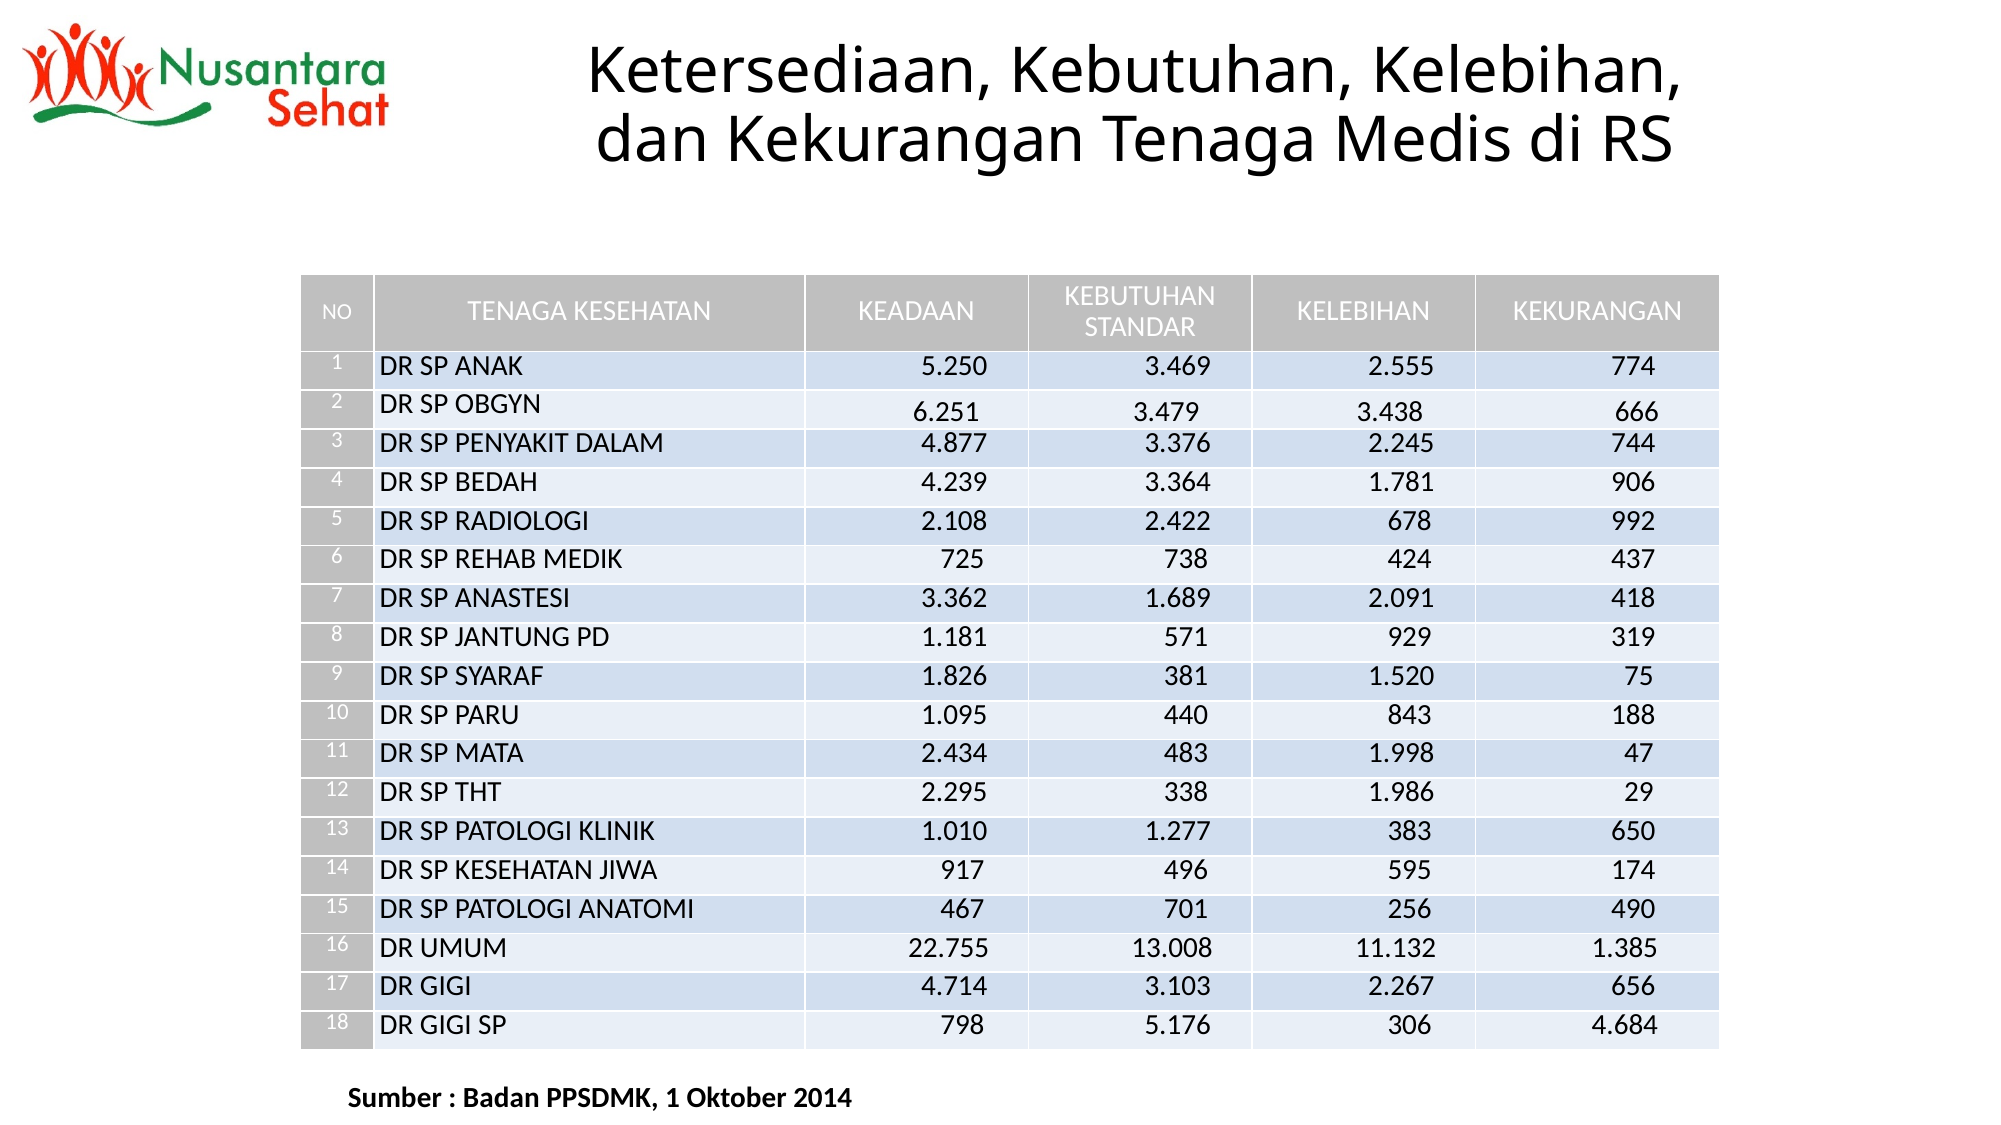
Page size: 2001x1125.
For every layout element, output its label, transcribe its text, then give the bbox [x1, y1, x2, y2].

table_cell 906 [1476, 469, 1719, 506]
table_cell 1.998 [1253, 740, 1475, 777]
table_cell 383 [1253, 818, 1475, 855]
table_cell 3.469 [1029, 352, 1251, 389]
table_header KEADAAN [806, 275, 1028, 351]
table_cell 5.176 [1029, 1012, 1251, 1049]
table_cell DR SP BEDAH [375, 469, 804, 506]
table_cell DR SP PARU [375, 702, 804, 739]
table_cell 3.438 [1253, 391, 1475, 428]
table_cell 2.422 [1029, 508, 1251, 545]
table_cell 1.986 [1253, 779, 1475, 816]
table_cell 650 [1476, 818, 1719, 855]
table_cell 725 [806, 546, 1028, 583]
table_header KEKURANGAN [1476, 275, 1719, 351]
table_cell 440 [1029, 702, 1251, 739]
table_cell 15 [301, 896, 373, 933]
table_cell 9 [301, 663, 373, 700]
table_cell 678 [1253, 508, 1475, 545]
table_cell 2.108 [806, 508, 1028, 545]
table_cell DR SP PENYAKIT DALAM [375, 430, 804, 467]
table_cell DR SP ANASTESI [375, 585, 804, 622]
table_cell 2.434 [806, 740, 1028, 777]
table_cell DR SP MATA [375, 740, 804, 777]
table_cell 666 [1476, 391, 1719, 428]
table_cell DR SP RADIOLOGI [375, 508, 804, 545]
table_cell 490 [1476, 896, 1719, 933]
table_cell 12 [301, 779, 373, 816]
table_cell 29 [1476, 779, 1719, 816]
table_cell 188 [1476, 702, 1719, 739]
table_header TENAGA KESEHATAN [375, 275, 804, 351]
table_cell 7 [301, 585, 373, 622]
table_cell 1 [301, 352, 373, 389]
table_cell DR SP JANTUNG PD [375, 624, 804, 661]
table_cell 75 [1476, 663, 1719, 700]
table_cell 3.103 [1029, 973, 1251, 1010]
table_cell 483 [1029, 740, 1251, 777]
table_cell 571 [1029, 624, 1251, 661]
picture [22, 15, 394, 137]
table_cell 2.267 [1253, 973, 1475, 1010]
table_cell 496 [1029, 857, 1251, 894]
table_cell 3 [301, 430, 373, 467]
table_cell 18 [301, 1012, 373, 1049]
table_cell 1.385 [1476, 934, 1719, 971]
table_cell 1.277 [1029, 818, 1251, 855]
table_cell DR UMUM [375, 934, 804, 971]
table_cell 917 [806, 857, 1028, 894]
table_cell 16 [301, 934, 373, 971]
table_cell DR SP SYARAF [375, 663, 804, 700]
table_cell 798 [806, 1012, 1028, 1049]
table_cell 843 [1253, 702, 1475, 739]
table_cell 418 [1476, 585, 1719, 622]
title Ketersediaan, Kebutuhan, Kelebihan, dan Kekurangan Tenaga Medis di RS [549, 0, 1722, 213]
table_cell 6 [301, 546, 373, 583]
table_cell 11 [301, 740, 373, 777]
table_header NO [301, 275, 373, 351]
table_cell 1.095 [806, 702, 1028, 739]
table_cell DR SP THT [375, 779, 804, 816]
table_header KEBUTUHAN STANDAR [1029, 275, 1251, 351]
table_cell 4.239 [806, 469, 1028, 506]
table_cell 306 [1253, 1012, 1475, 1049]
table_cell 4 [301, 469, 373, 506]
table_cell 744 [1476, 430, 1719, 467]
table_cell 17 [301, 973, 373, 1010]
table_cell 5 [301, 508, 373, 545]
table_cell 738 [1029, 546, 1251, 583]
table_cell 3.364 [1029, 469, 1251, 506]
table_cell DR SP ANAK [375, 352, 804, 389]
table_cell 11.132 [1253, 934, 1475, 971]
table_cell 1.181 [806, 624, 1028, 661]
text_box Sumber : Badan PPSDMK, 1 Oktober 2014 [333, 1071, 1314, 1121]
table_cell 4.684 [1476, 1012, 1719, 1049]
table_cell 3.362 [806, 585, 1028, 622]
table_cell DR SP REHAB MEDIK [375, 546, 804, 583]
table_cell 338 [1029, 779, 1251, 816]
table_cell DR SP PATOLOGI ANATOMI [375, 896, 804, 933]
table_cell 1.781 [1253, 469, 1475, 506]
table_cell 424 [1253, 546, 1475, 583]
table_cell 5.250 [806, 352, 1028, 389]
table_cell 467 [806, 896, 1028, 933]
table_cell 1.826 [806, 663, 1028, 700]
table_cell 992 [1476, 508, 1719, 545]
table_cell 13 [301, 818, 373, 855]
table_cell DR SP KESEHATAN JIWA [375, 857, 804, 894]
table_cell 2.245 [1253, 430, 1475, 467]
table_cell 595 [1253, 857, 1475, 894]
table_cell 2.555 [1253, 352, 1475, 389]
table_cell 1.520 [1253, 663, 1475, 700]
table_cell 2.091 [1253, 585, 1475, 622]
table_cell 8 [301, 624, 373, 661]
table_cell 14 [301, 857, 373, 894]
table_cell 319 [1476, 624, 1719, 661]
table_cell DR SP OBGYN [375, 391, 804, 428]
table_cell 929 [1253, 624, 1475, 661]
table_cell 381 [1029, 663, 1251, 700]
table_cell 2.295 [806, 779, 1028, 816]
table_cell 22.755 [806, 934, 1028, 971]
table_cell 1.010 [806, 818, 1028, 855]
table_cell DR GIGI SP [375, 1012, 804, 1049]
table_cell 701 [1029, 896, 1251, 933]
table_cell 4.714 [806, 973, 1028, 1010]
table_cell 6.251 [806, 391, 1028, 428]
table_cell DR GIGI [375, 973, 804, 1010]
table_cell 10 [301, 702, 373, 739]
table_cell 13.008 [1029, 934, 1251, 971]
table_cell 774 [1476, 352, 1719, 389]
table_cell 437 [1476, 546, 1719, 583]
table_cell 1.689 [1029, 585, 1251, 622]
table_cell 656 [1476, 973, 1719, 1010]
table_header KELEBIHAN [1253, 275, 1475, 351]
table_cell 3.376 [1029, 430, 1251, 467]
table_cell 3.479 [1029, 391, 1251, 428]
table_cell 4.877 [806, 430, 1028, 467]
table_cell 2 [301, 391, 373, 428]
table_cell 256 [1253, 896, 1475, 933]
table_cell DR SP PATOLOGI KLINIK [375, 818, 804, 855]
table_cell 47 [1476, 740, 1719, 777]
table_cell 174 [1476, 857, 1719, 894]
